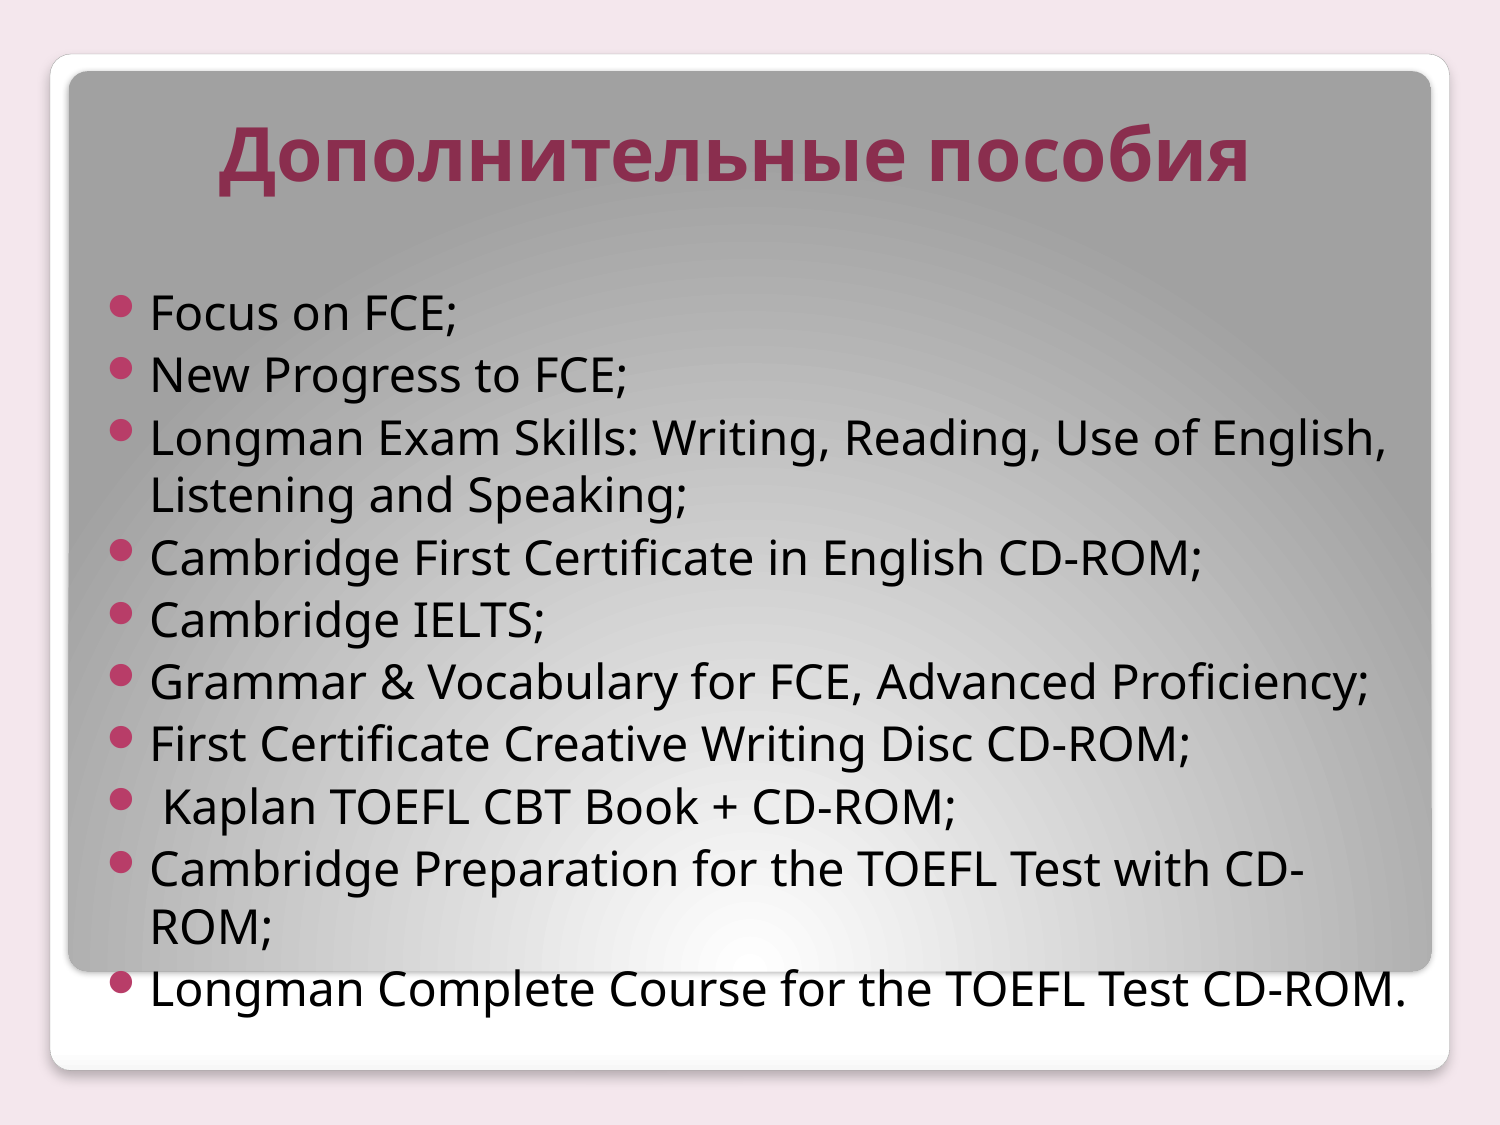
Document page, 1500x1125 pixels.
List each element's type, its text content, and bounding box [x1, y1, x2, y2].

list Focus on FCE; New Progress to FCE; Longman Exam Skills: Writing, Reading, Use of English, Listening and Speaking; Cambridge First Certificate in English CD-ROM; Cambridge IELTS; Grammar & Vocabulary for FCE, Advanced Proficiency; First Certificate Creative Writing Disc CD-ROM; Kaplan TOEFL CBT Book + CD-ROM; Cambridge Preparation for the TOEFL Test with CD- ROM; Longman Complete Course for the TOEFL Test CD-ROM. [76, 267, 1436, 1047]
title Дополнительные пособия [64, 30, 1408, 204]
